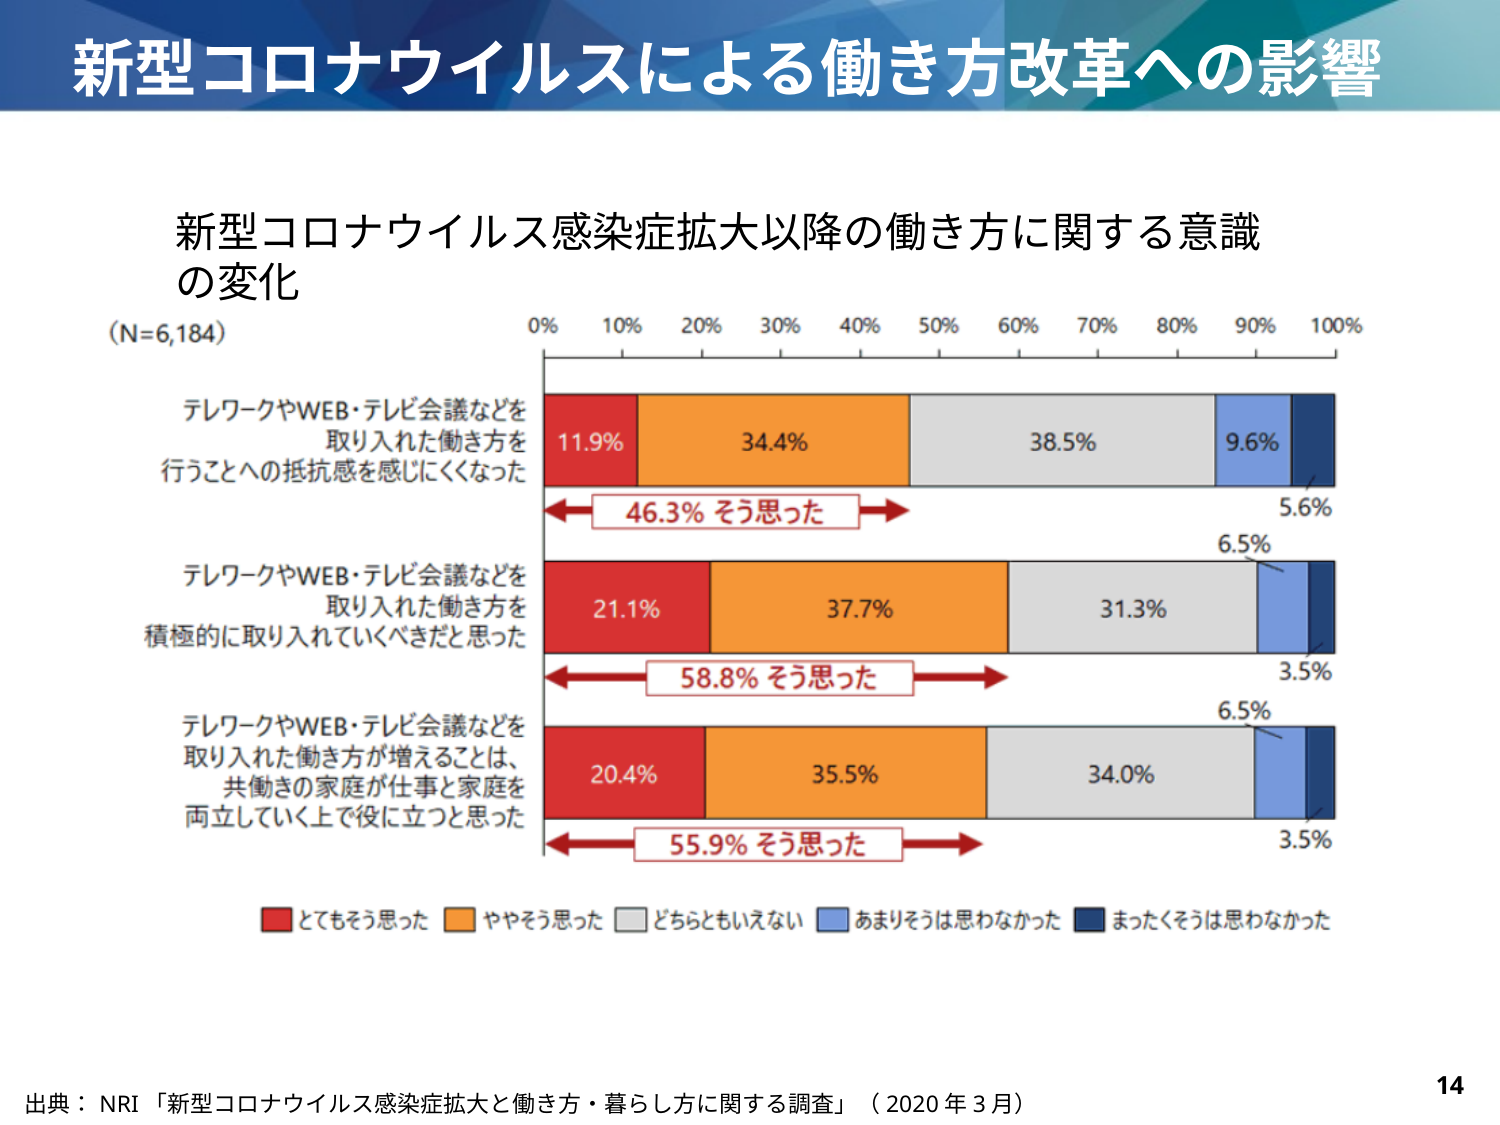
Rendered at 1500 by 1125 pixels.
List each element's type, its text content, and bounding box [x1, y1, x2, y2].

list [97, 272, 1400, 957]
text_box 出典：NRI「新型コロナウイルス感染症拡大と働き方・暮らし方に関する調査」（2020年3月） [10, 1082, 1318, 1125]
title 新型コロナウイルスによる働き方改革への影響 [57, 21, 1441, 89]
text_box 新型コロナウイルス感染症拡大以降の働き方に関する意識の変化 [160, 198, 1304, 271]
picture [0, 0, 1500, 1125]
